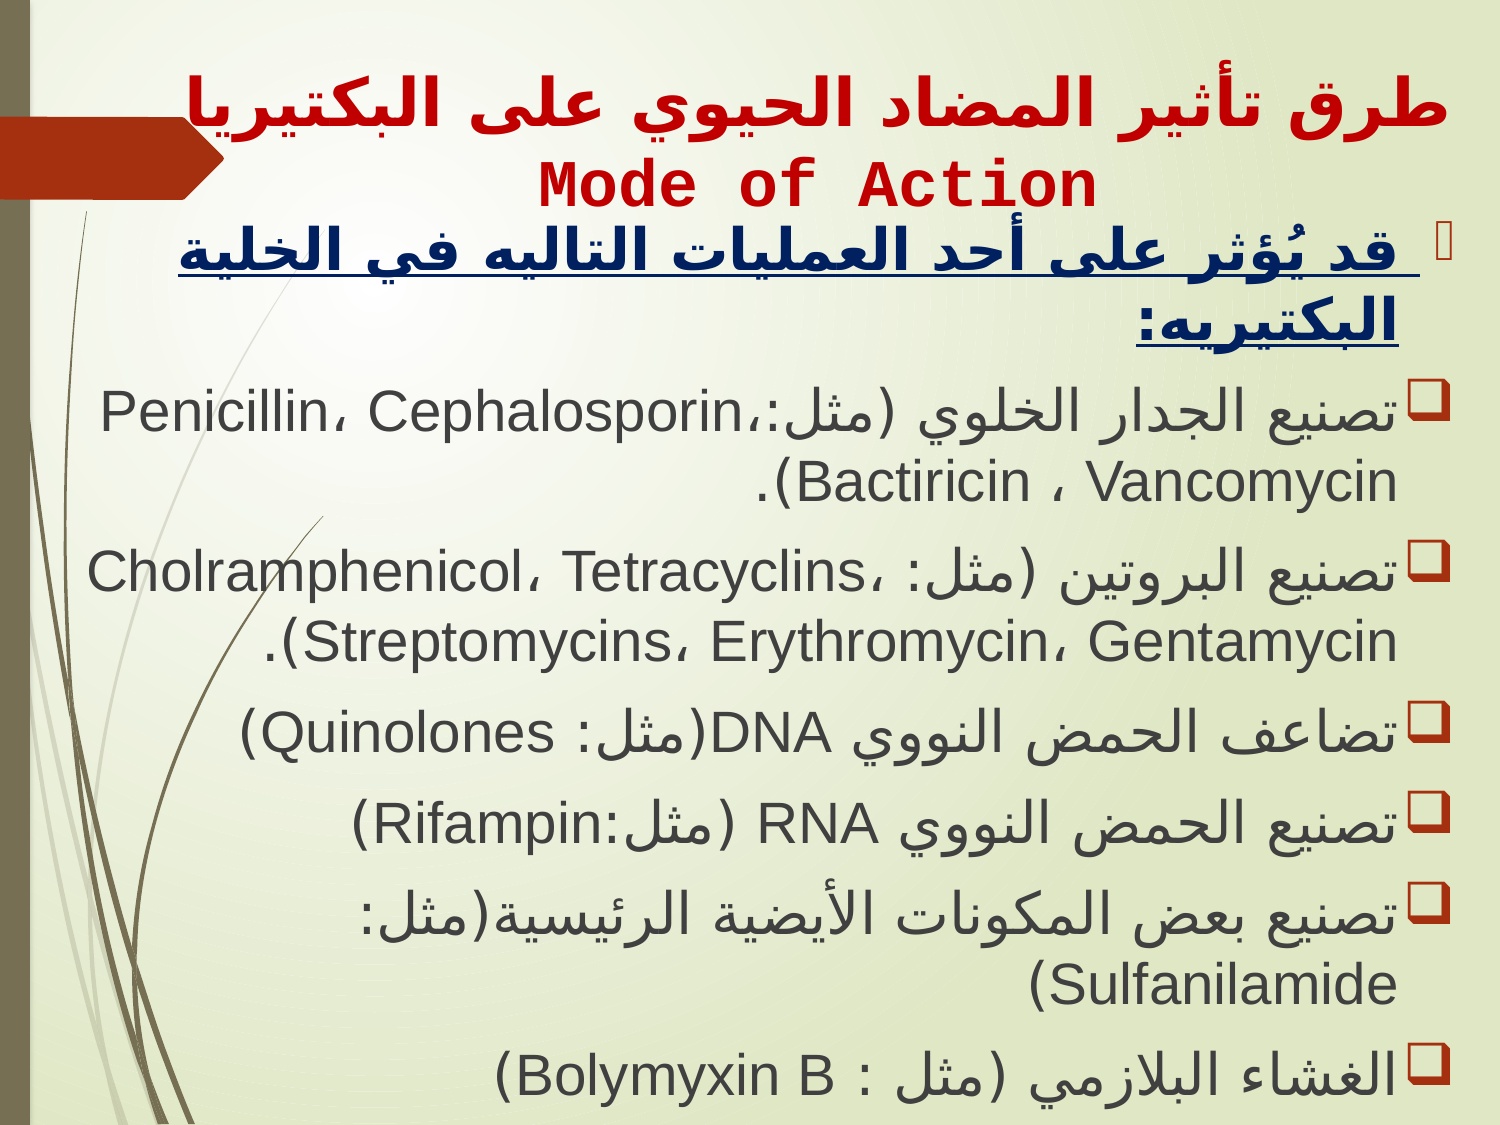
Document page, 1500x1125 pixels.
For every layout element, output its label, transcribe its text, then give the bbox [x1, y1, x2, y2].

list قد يُؤثر على أحد العمليات التاليه في الخلية البكتيريه: تصنيع الجدار الخلوي (مثل:Penicillin، Cephalosporin، Bactiricin ، Vancomycin). تصنيع البروتين (مثل: Cholramphenicol، Tetracyclins، Streptomycins، Erythromycin، Gentamycin). تضاعف الحمض النووي DNA(مثل: Quinolones) تصنيع الحمض النووي RNA (مثل:Rifampin) تصنيع بعض المكونات الأيضية الرئيسية(مثل: Sulfanilamide) الغشاء البلازمي (مثل : Bolymyxin B) [0, 204, 1471, 1084]
title طرق تأثير المضاد الحيوي على البكتيريا Mode of Action [165, 51, 1471, 190]
